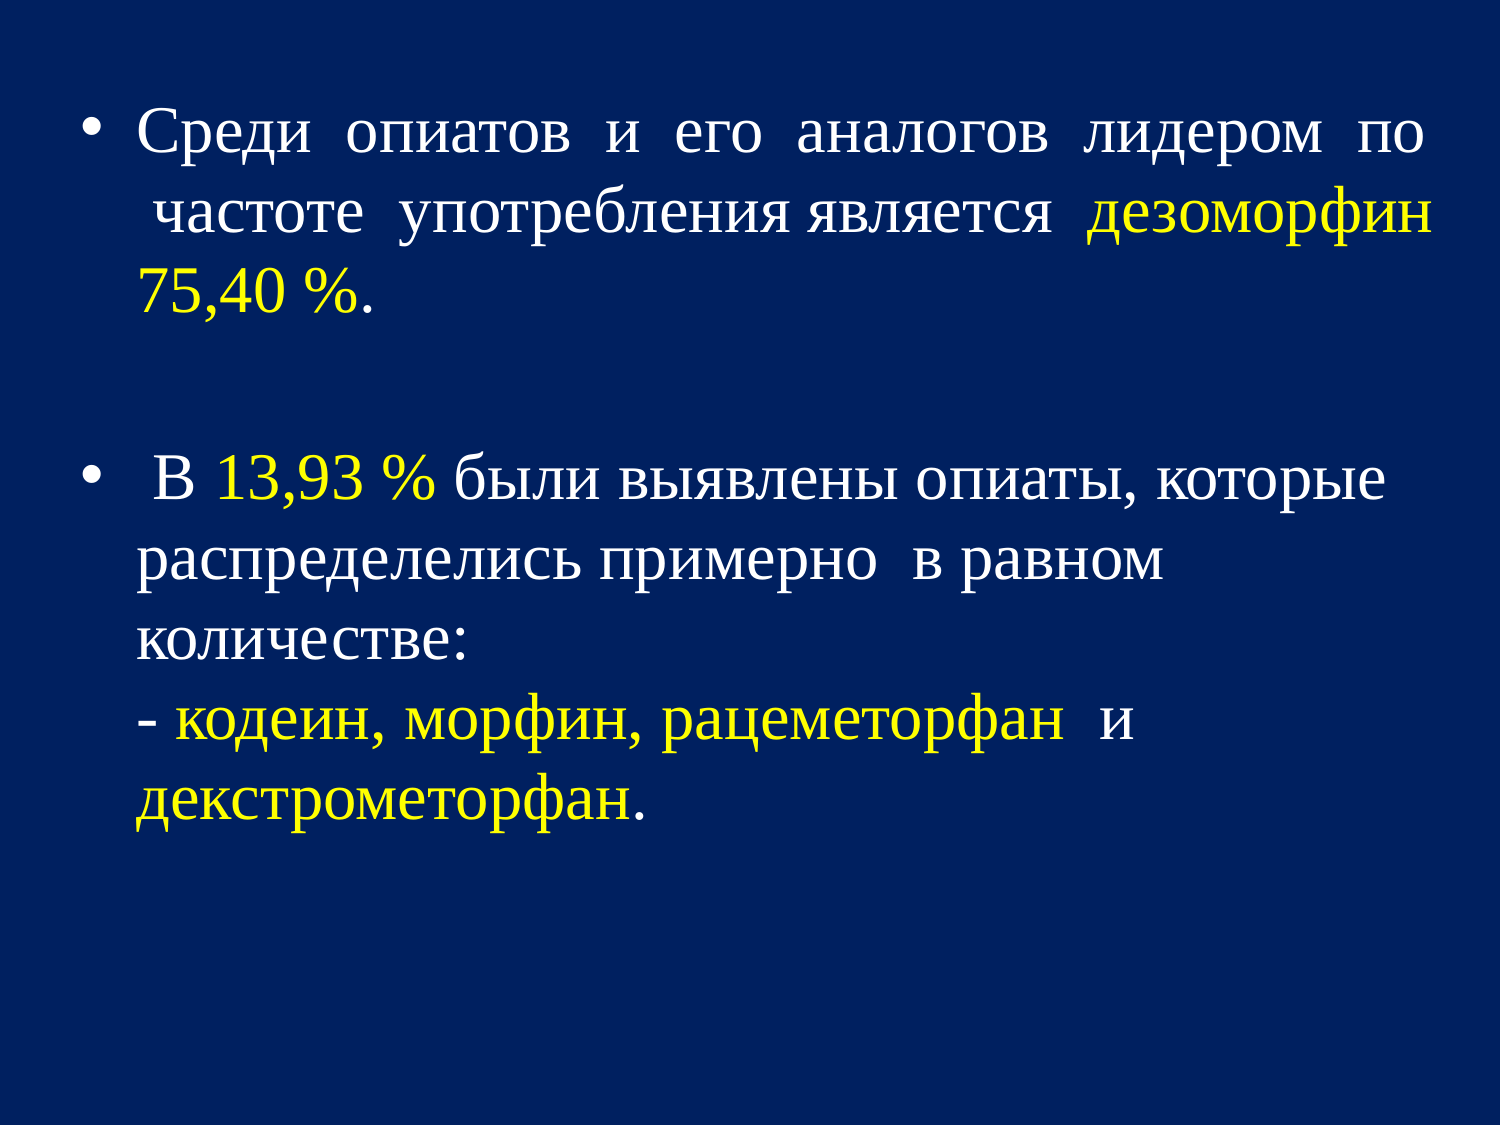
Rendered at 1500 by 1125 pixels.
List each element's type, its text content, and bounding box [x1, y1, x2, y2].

list Среди опиатов и его аналогов лидером по частоте употребления является дезоморфин 75,40 %. В 13,93 % были выявлены опиаты, которые распределелись примерно в равном количестве: - кодеин, морфин, рацеметорфан и декстрометорфан. [64, 78, 1459, 1024]
